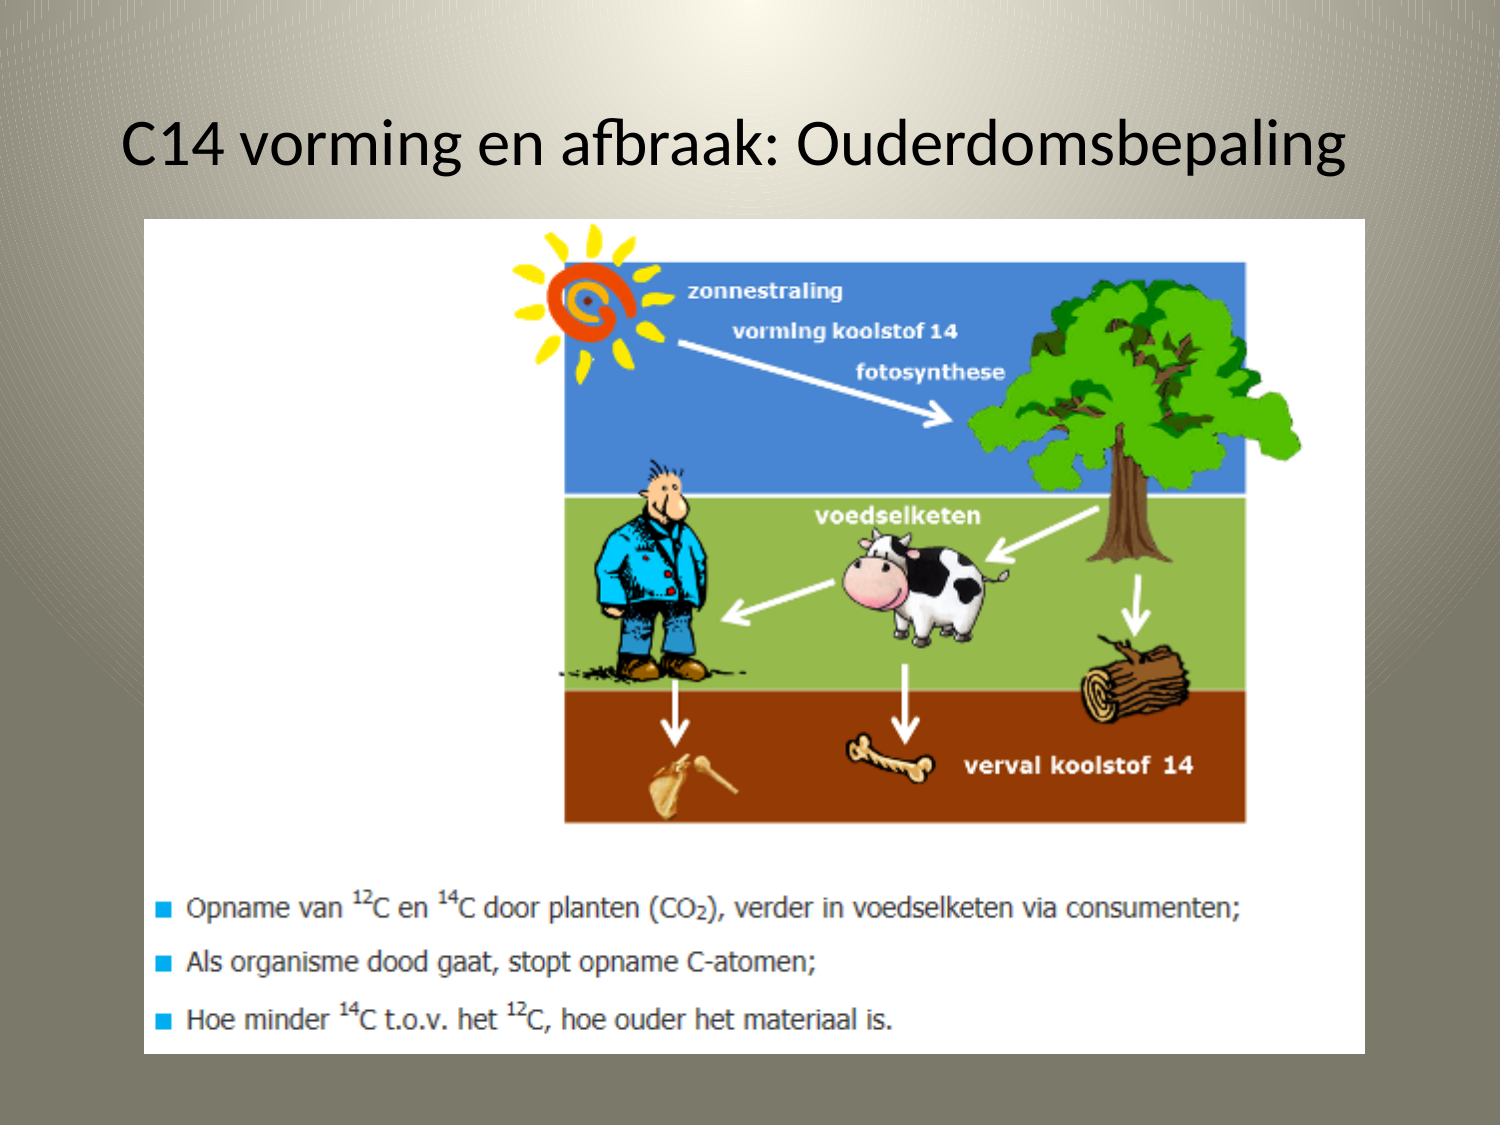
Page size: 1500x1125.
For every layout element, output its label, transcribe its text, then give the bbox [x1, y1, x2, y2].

title C14 vorming en afbraak: Ouderdomsbepaling [75, 45, 1425, 233]
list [143, 219, 1365, 1054]
